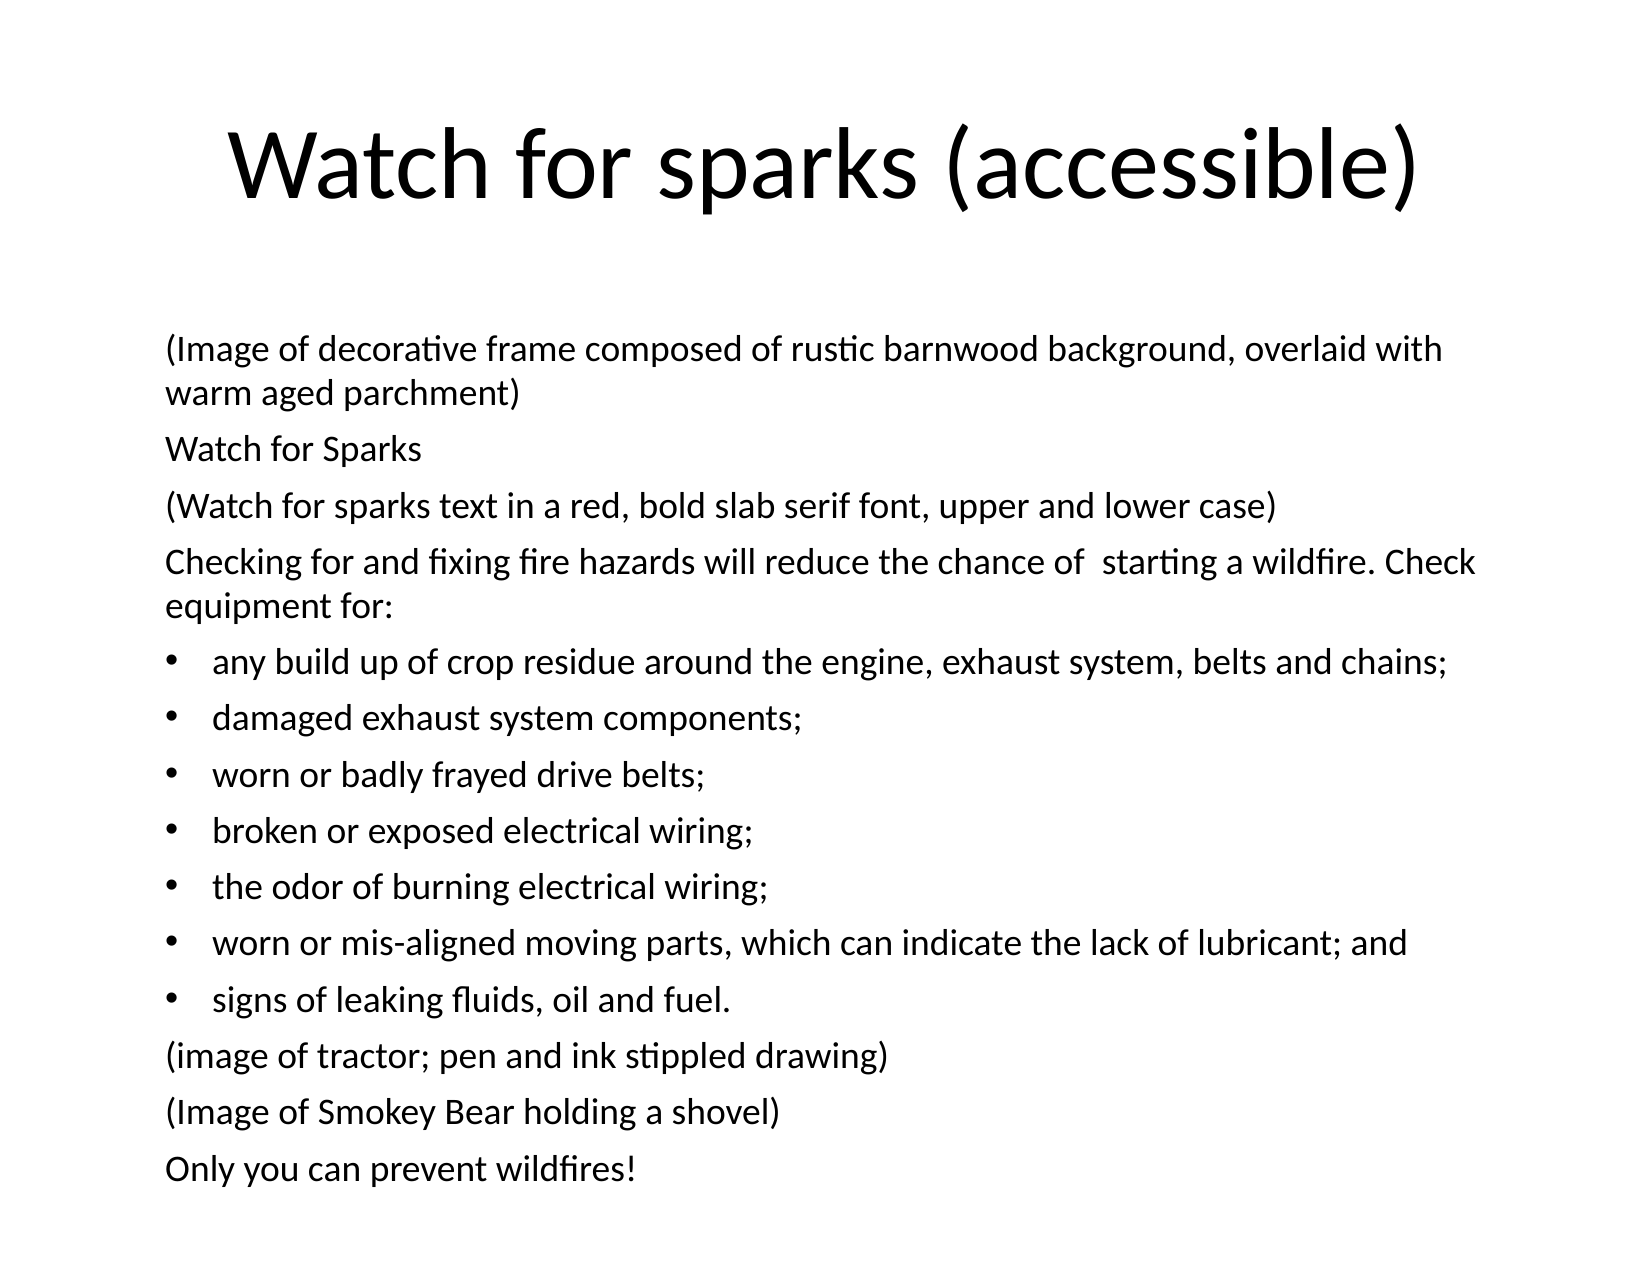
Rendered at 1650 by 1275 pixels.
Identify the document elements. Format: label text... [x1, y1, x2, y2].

title Watch for sparks (accessible) [82, 51, 1568, 264]
text_box (Image of decorative frame composed of rustic barnwood background, overlaid with warm aged parchment) Watch for Sparks (Watch for sparks text in a red, bold slab serif font, upper and lower case) Checking for and fixing fire hazards will reduce the chance of starting a wildfire. Check equipment for: any build up of crop residue around the engine, exhaust system, belts and chains; damaged exhaust system components; worn or badly frayed drive belts; broken or exposed electrical wiring; the odor of burning electrical wiring; worn or mis-aligned moving parts, which can indicate the lack of lubricant; and signs of leaking fluids, oil and fuel. (image of tractor; pen and ink stippled drawing) (Image of Smokey Bear holding a shovel) Only you can prevent wildfires! [165, 325, 1485, 1189]
